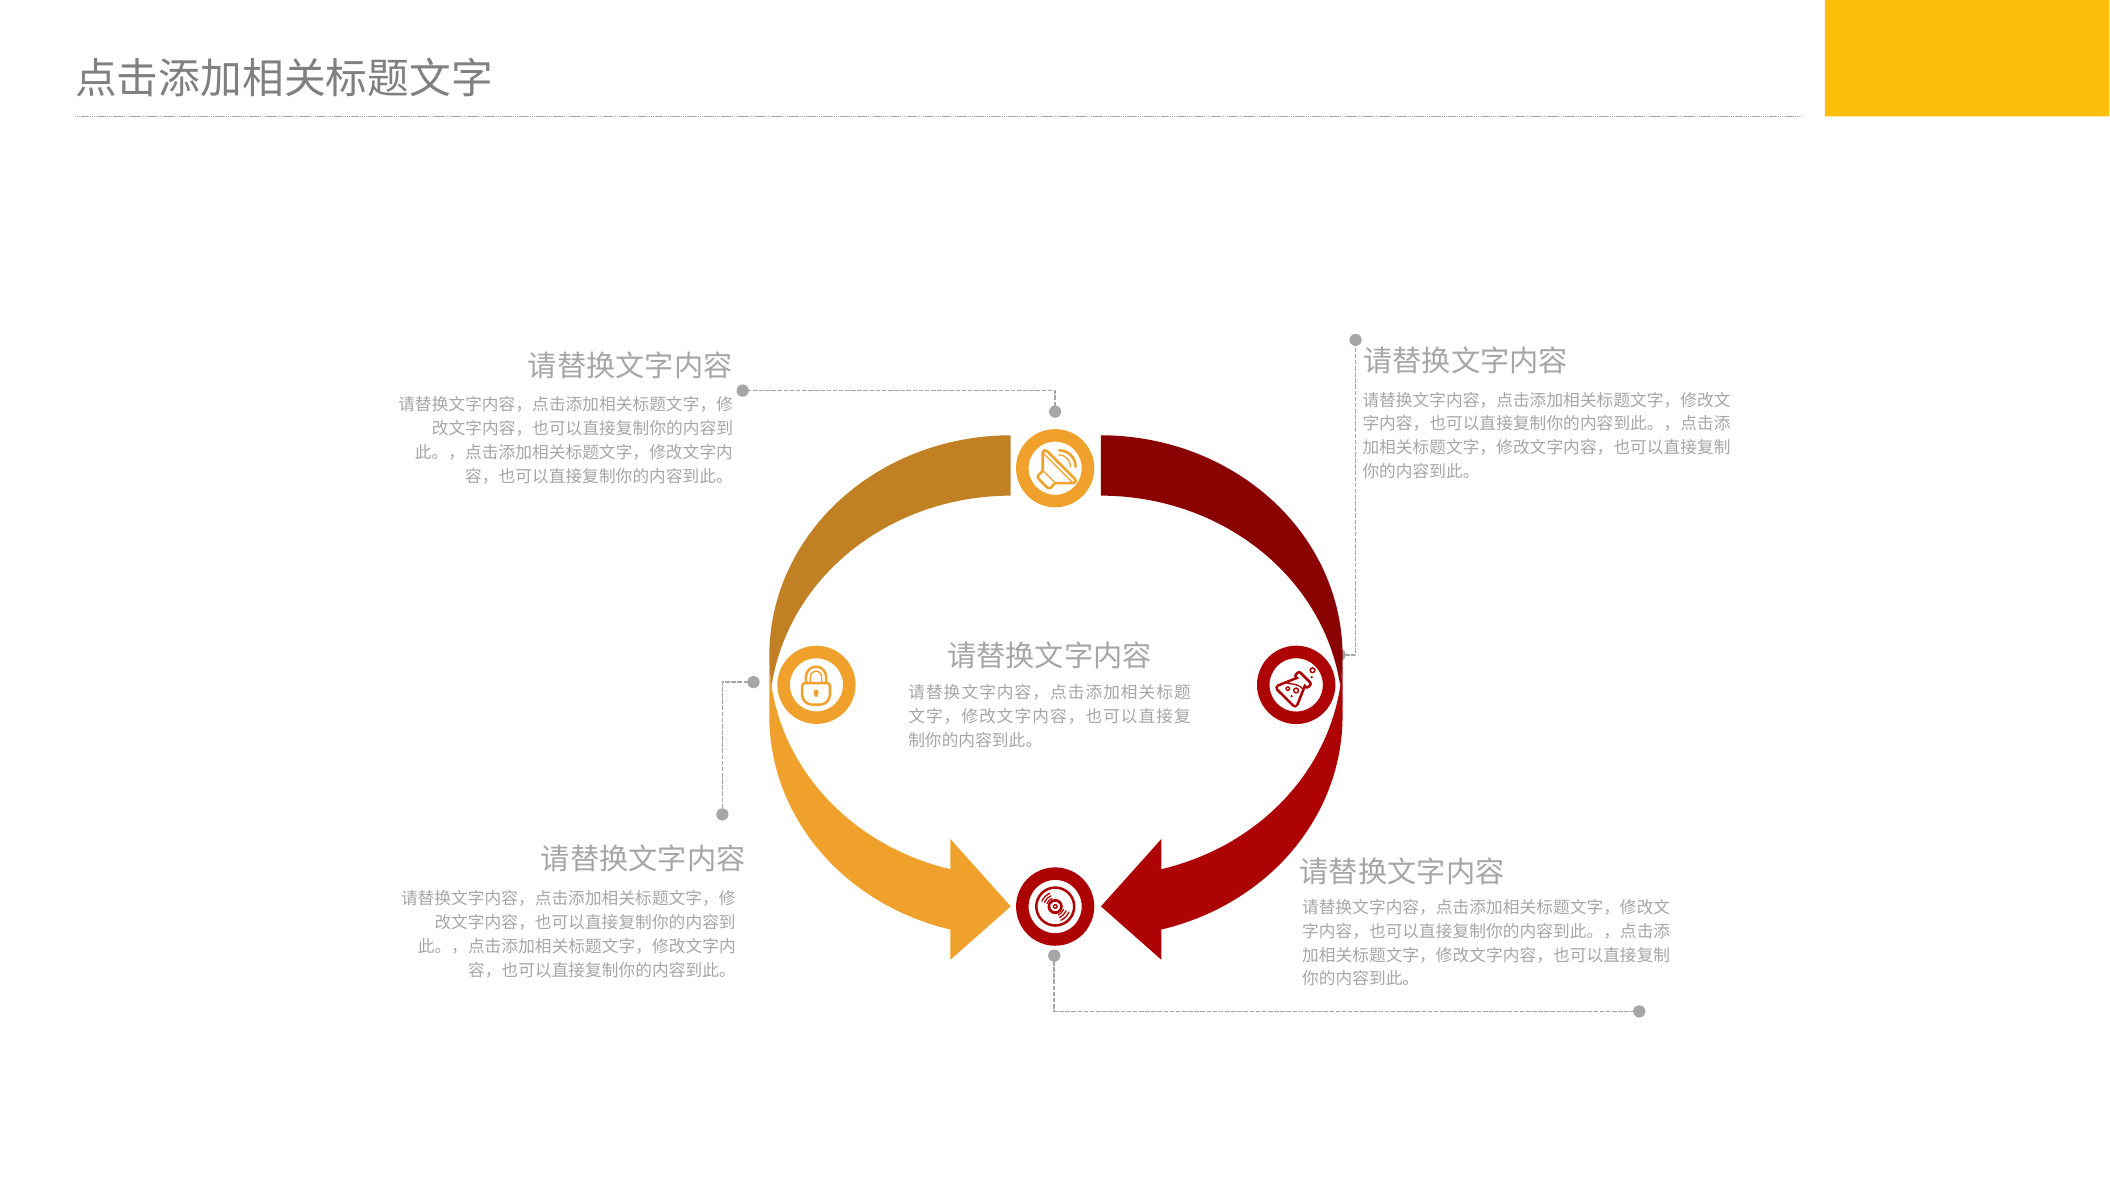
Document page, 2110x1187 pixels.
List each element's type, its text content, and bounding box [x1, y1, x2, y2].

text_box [1299, 846, 1675, 990]
text_box [743, 675, 760, 689]
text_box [389, 339, 734, 488]
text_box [391, 833, 746, 981]
text_box [716, 802, 729, 821]
text_box [1048, 401, 1062, 418]
text_box [1627, 1005, 1646, 1018]
text_box [1349, 333, 1362, 348]
text_box [1343, 649, 1350, 660]
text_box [1362, 335, 1736, 483]
text_box [736, 384, 753, 397]
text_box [769, 435, 1343, 967]
text_box 点击添加相关标题文字 [59, 44, 563, 107]
